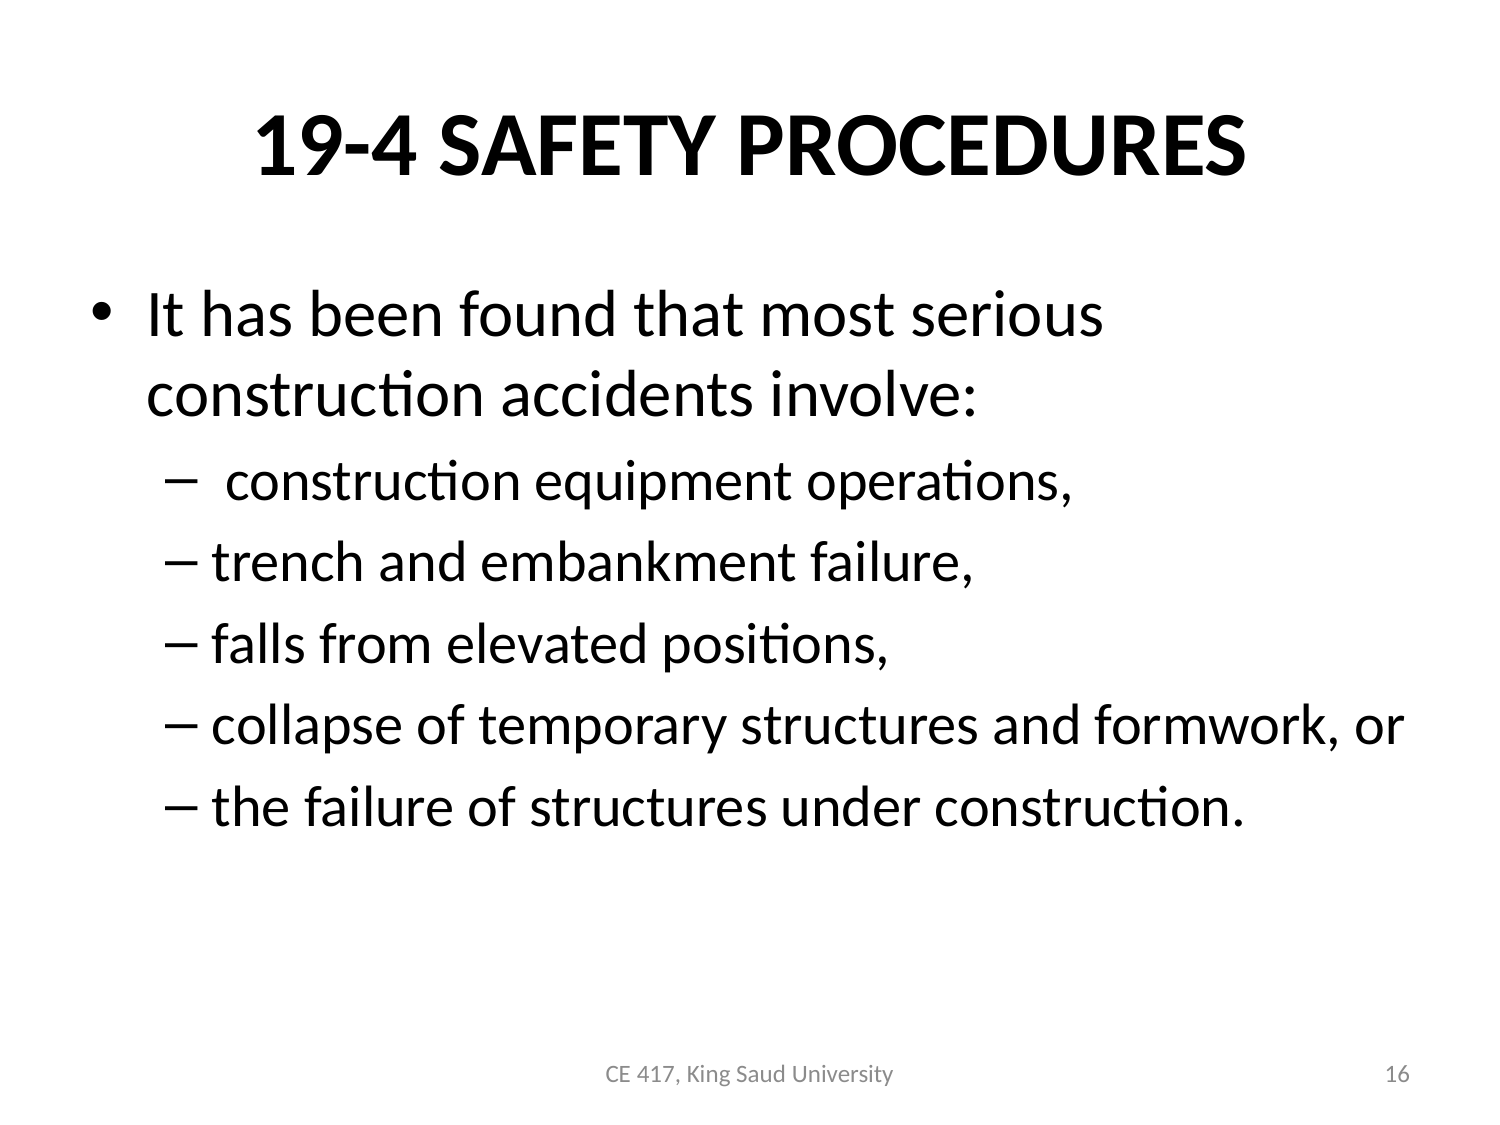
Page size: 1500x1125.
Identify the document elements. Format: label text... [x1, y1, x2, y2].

slide_number 16 [1074, 1042, 1425, 1103]
footer CE 417, King Saud University [512, 1042, 988, 1103]
title 19-4 SAFETY PROCEDURES [75, 45, 1425, 233]
list It has been found that most serious construction accidents involve: construction equipment operations, trench and embankment failure, falls from elevated positions, collapse of temporary structures and formwork, or the failure of structures under construction. [75, 262, 1425, 1005]
